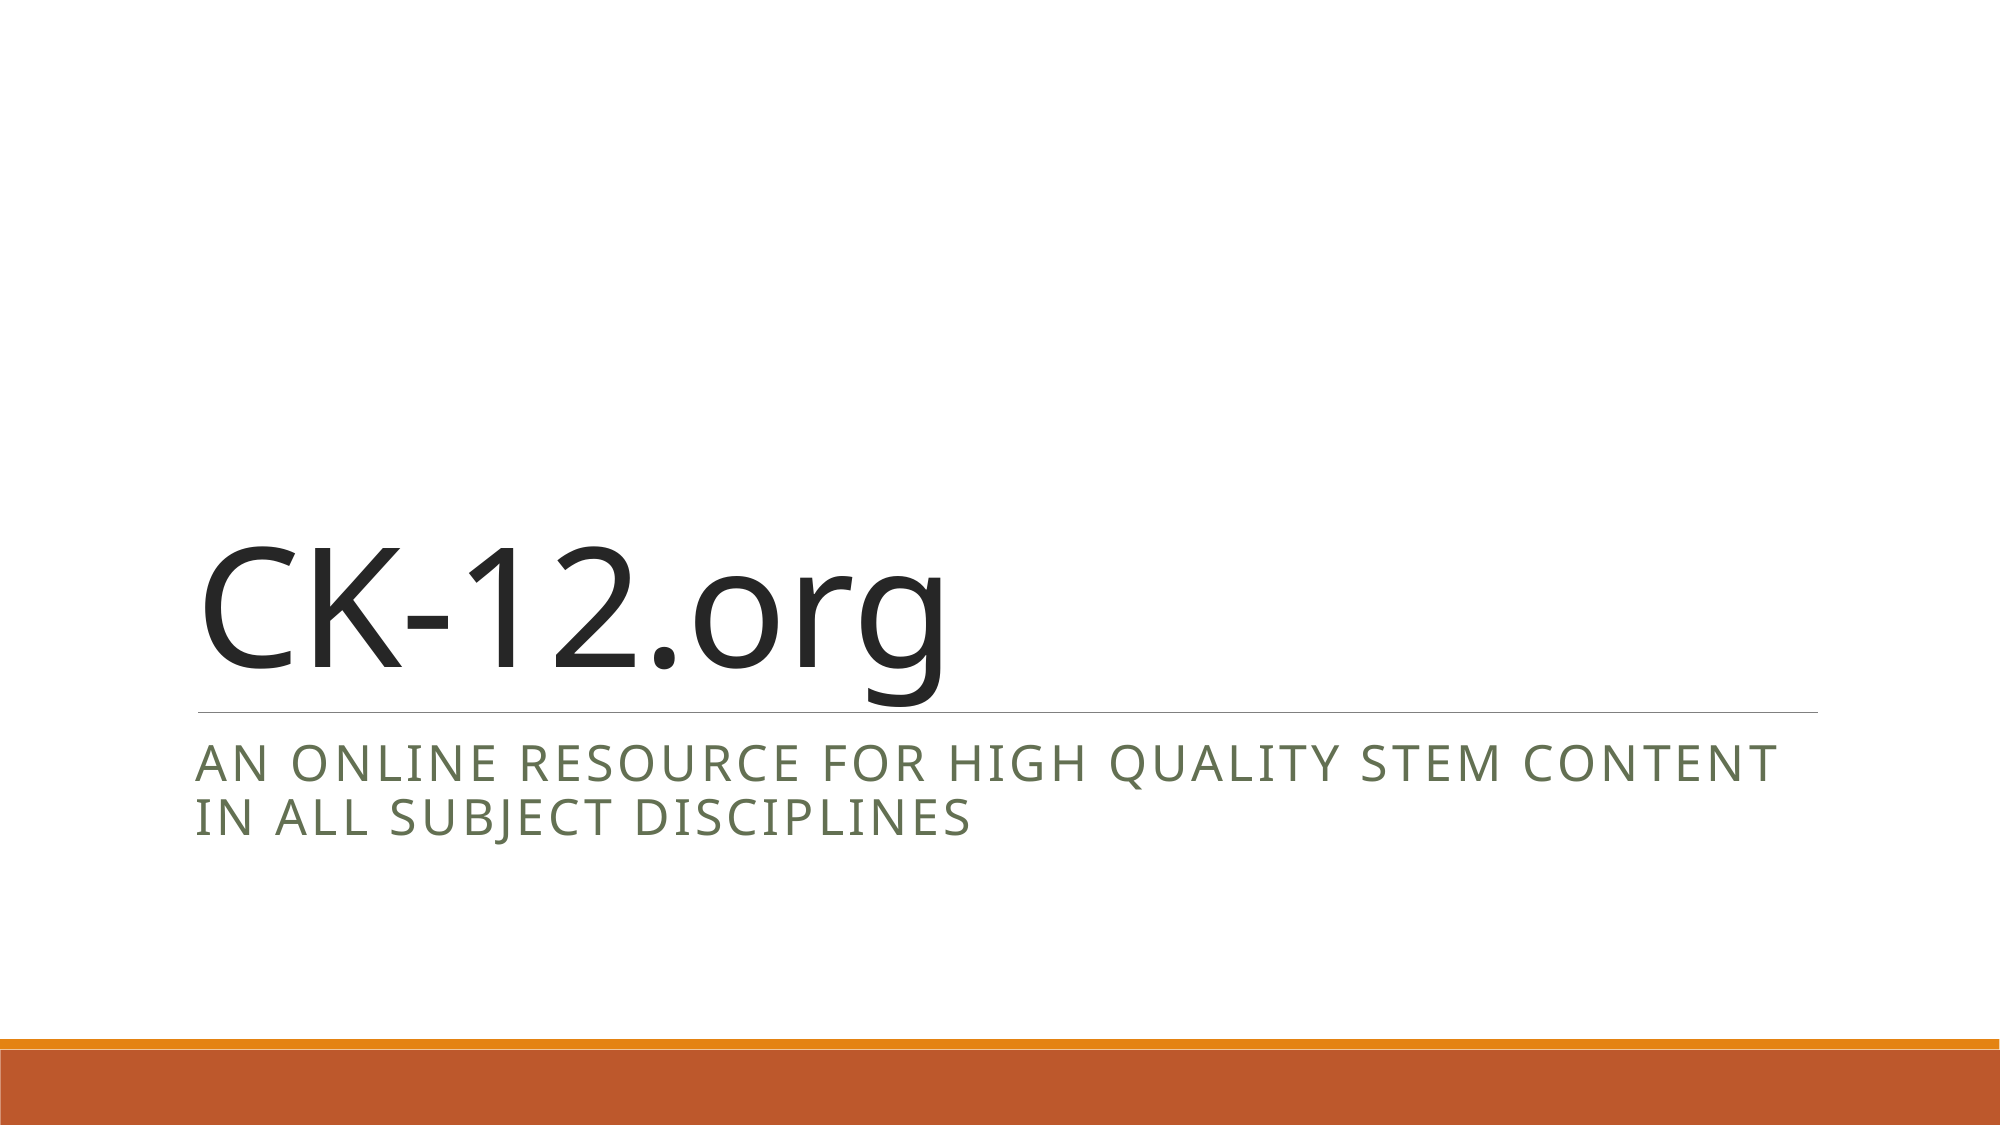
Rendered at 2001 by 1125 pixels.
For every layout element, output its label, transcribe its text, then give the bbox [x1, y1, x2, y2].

subtitle An online resource for high quality Stem content in all subject disciplines [180, 730, 1831, 919]
title CK-12.org [180, 124, 1830, 710]
